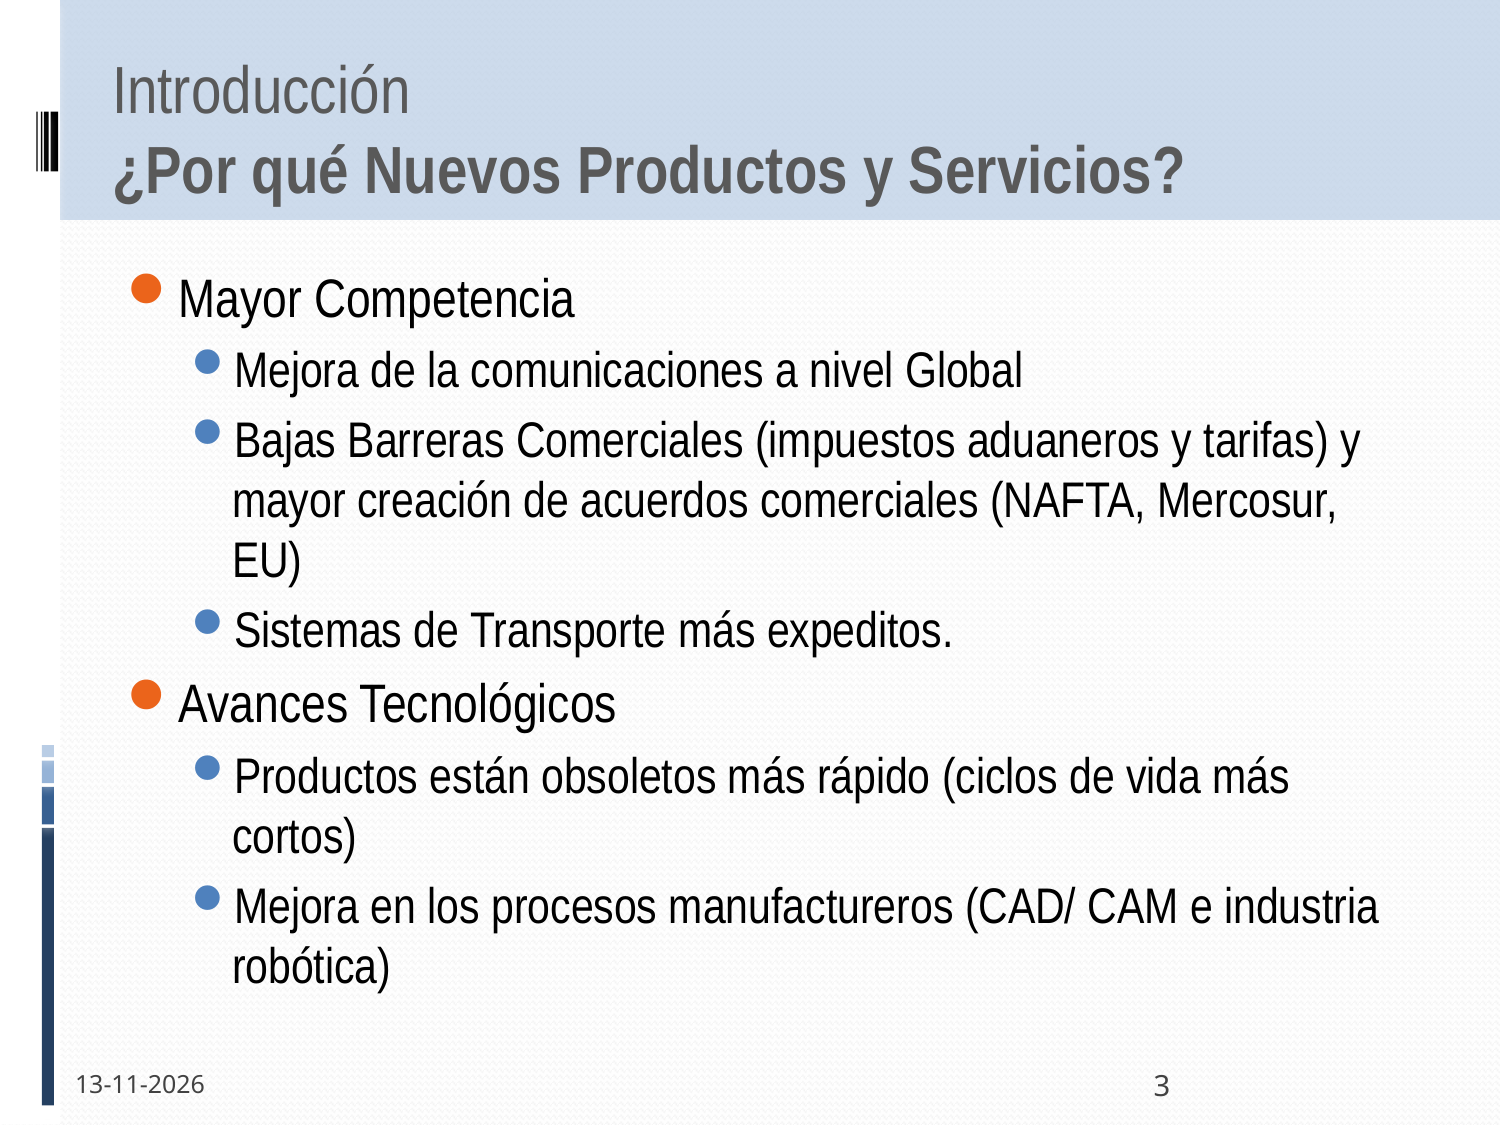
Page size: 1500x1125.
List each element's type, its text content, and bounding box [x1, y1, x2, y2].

list Mayor Competencia Mejora de la comunicaciones a nivel Global Bajas Barreras Comerciales (impuestos aduaneros y tarifas) y mayor creación de acuerdos comerciales (NAFTA, Mercosur, EU) Sistemas de Transporte más expeditos. Avances Tecnológicos Productos están obsoletos más rápido (ciclos de vida más cortos) Mejora en los procesos manufactureros (CAD/ CAM e industria robótica) [111, 255, 1436, 1038]
title Introducción ¿Por qué Nuevos Productos y Servicios? [111, 18, 1436, 207]
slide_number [75, 1042, 243, 1103]
slide_number 3 [1045, 1046, 1171, 1107]
